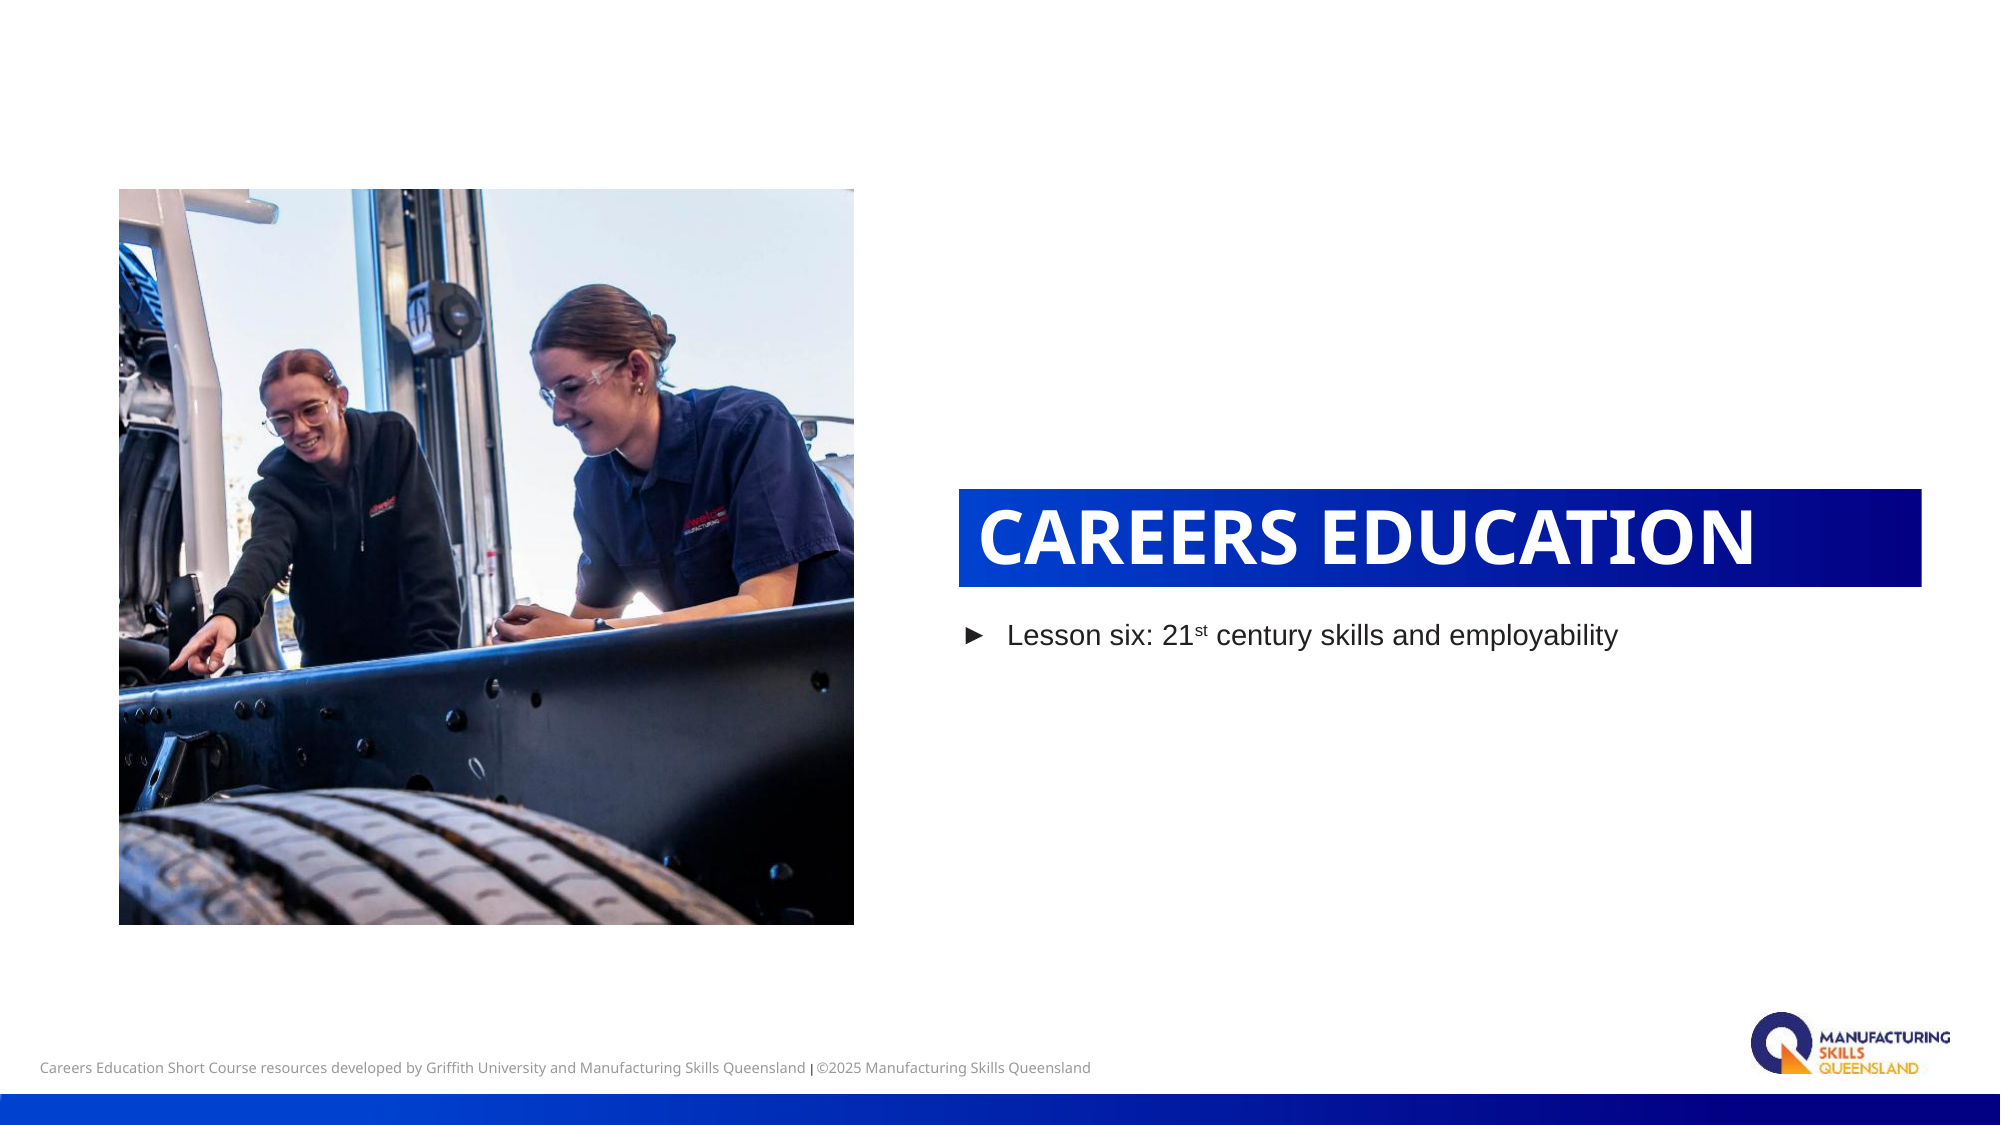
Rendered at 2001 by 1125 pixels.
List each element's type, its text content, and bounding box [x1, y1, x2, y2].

text_box CAREERS EDUCATION [974, 487, 1938, 580]
text_box [959, 489, 1922, 587]
picture [0, 1094, 2000, 1125]
text_box Lesson six: 21st century skills and employability [958, 614, 1807, 652]
text_box Careers Education Short Course resources developed by Griffith University and Manufacturing Skills Queensland | ©2025 Manufacturing Skills Queensland [24, 1051, 1595, 1084]
picture [1751, 1012, 1950, 1074]
picture [119, 189, 854, 925]
